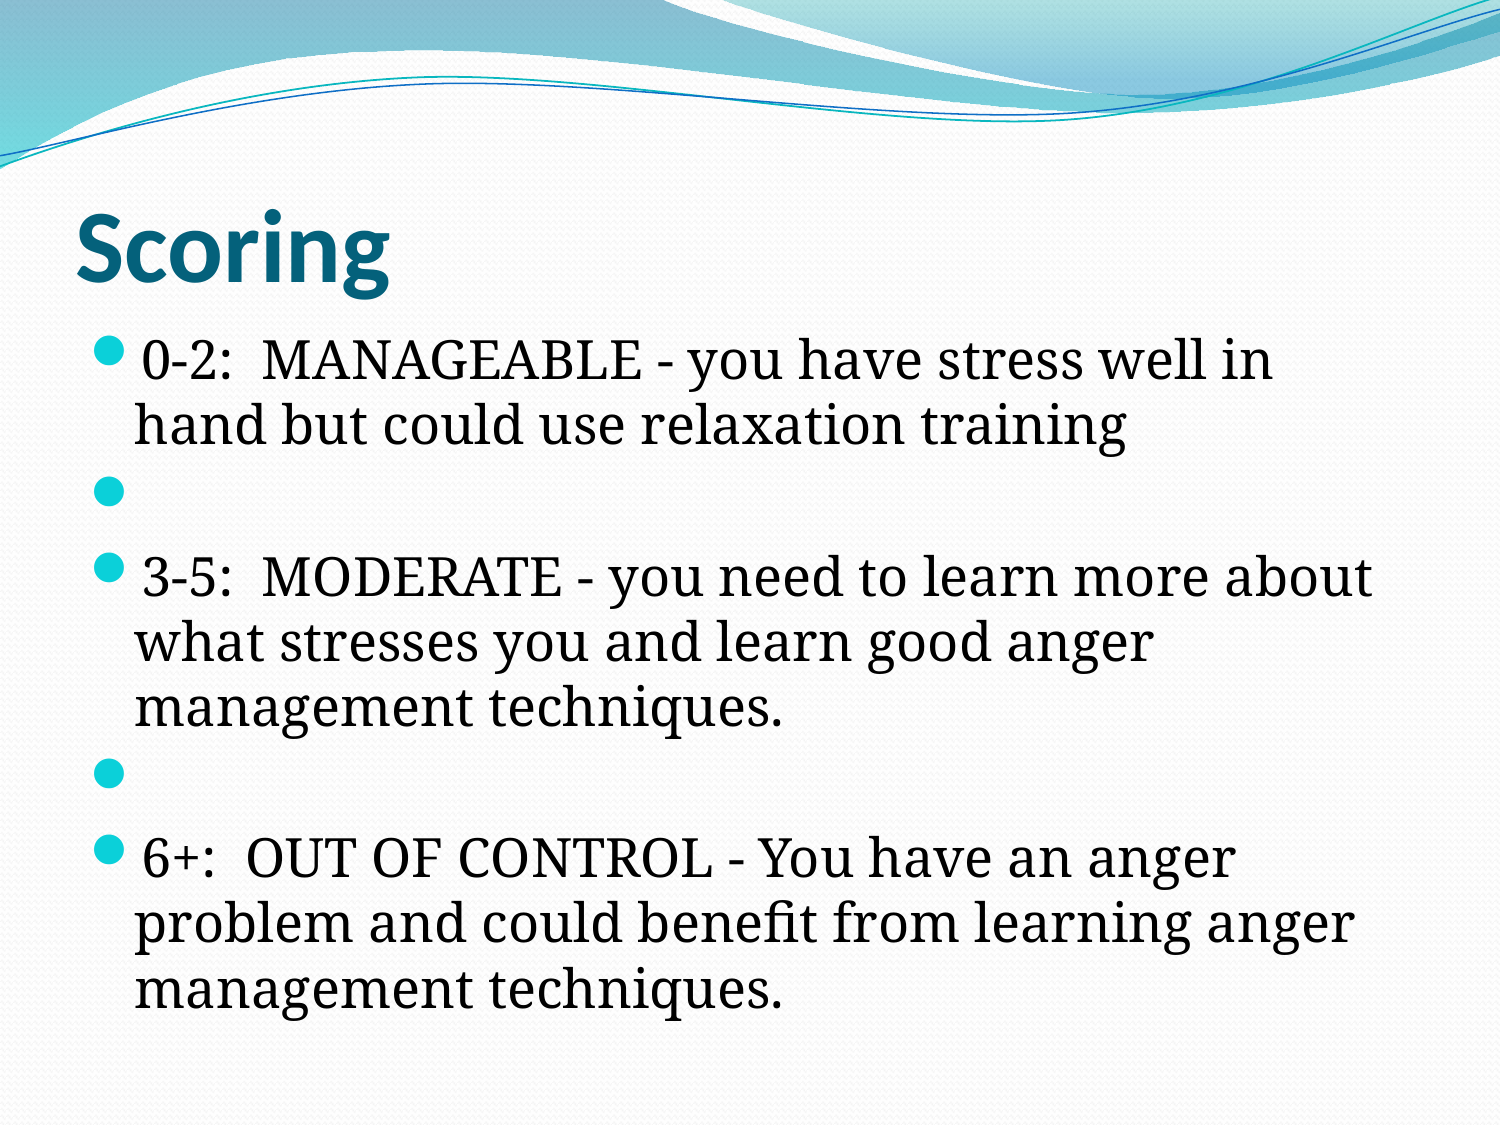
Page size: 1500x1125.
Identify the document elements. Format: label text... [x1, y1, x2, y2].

title Scoring [75, 115, 1425, 303]
list 0-2: MANAGEABLE - you have stress well in hand but could use relaxation training 3-5: MODERATE - you need to learn more about what stresses you and learn good anger management techniques. 6+: OUT OF CONTROL - You have an anger problem and could benefit from learning anger management techniques. [75, 317, 1425, 1038]
